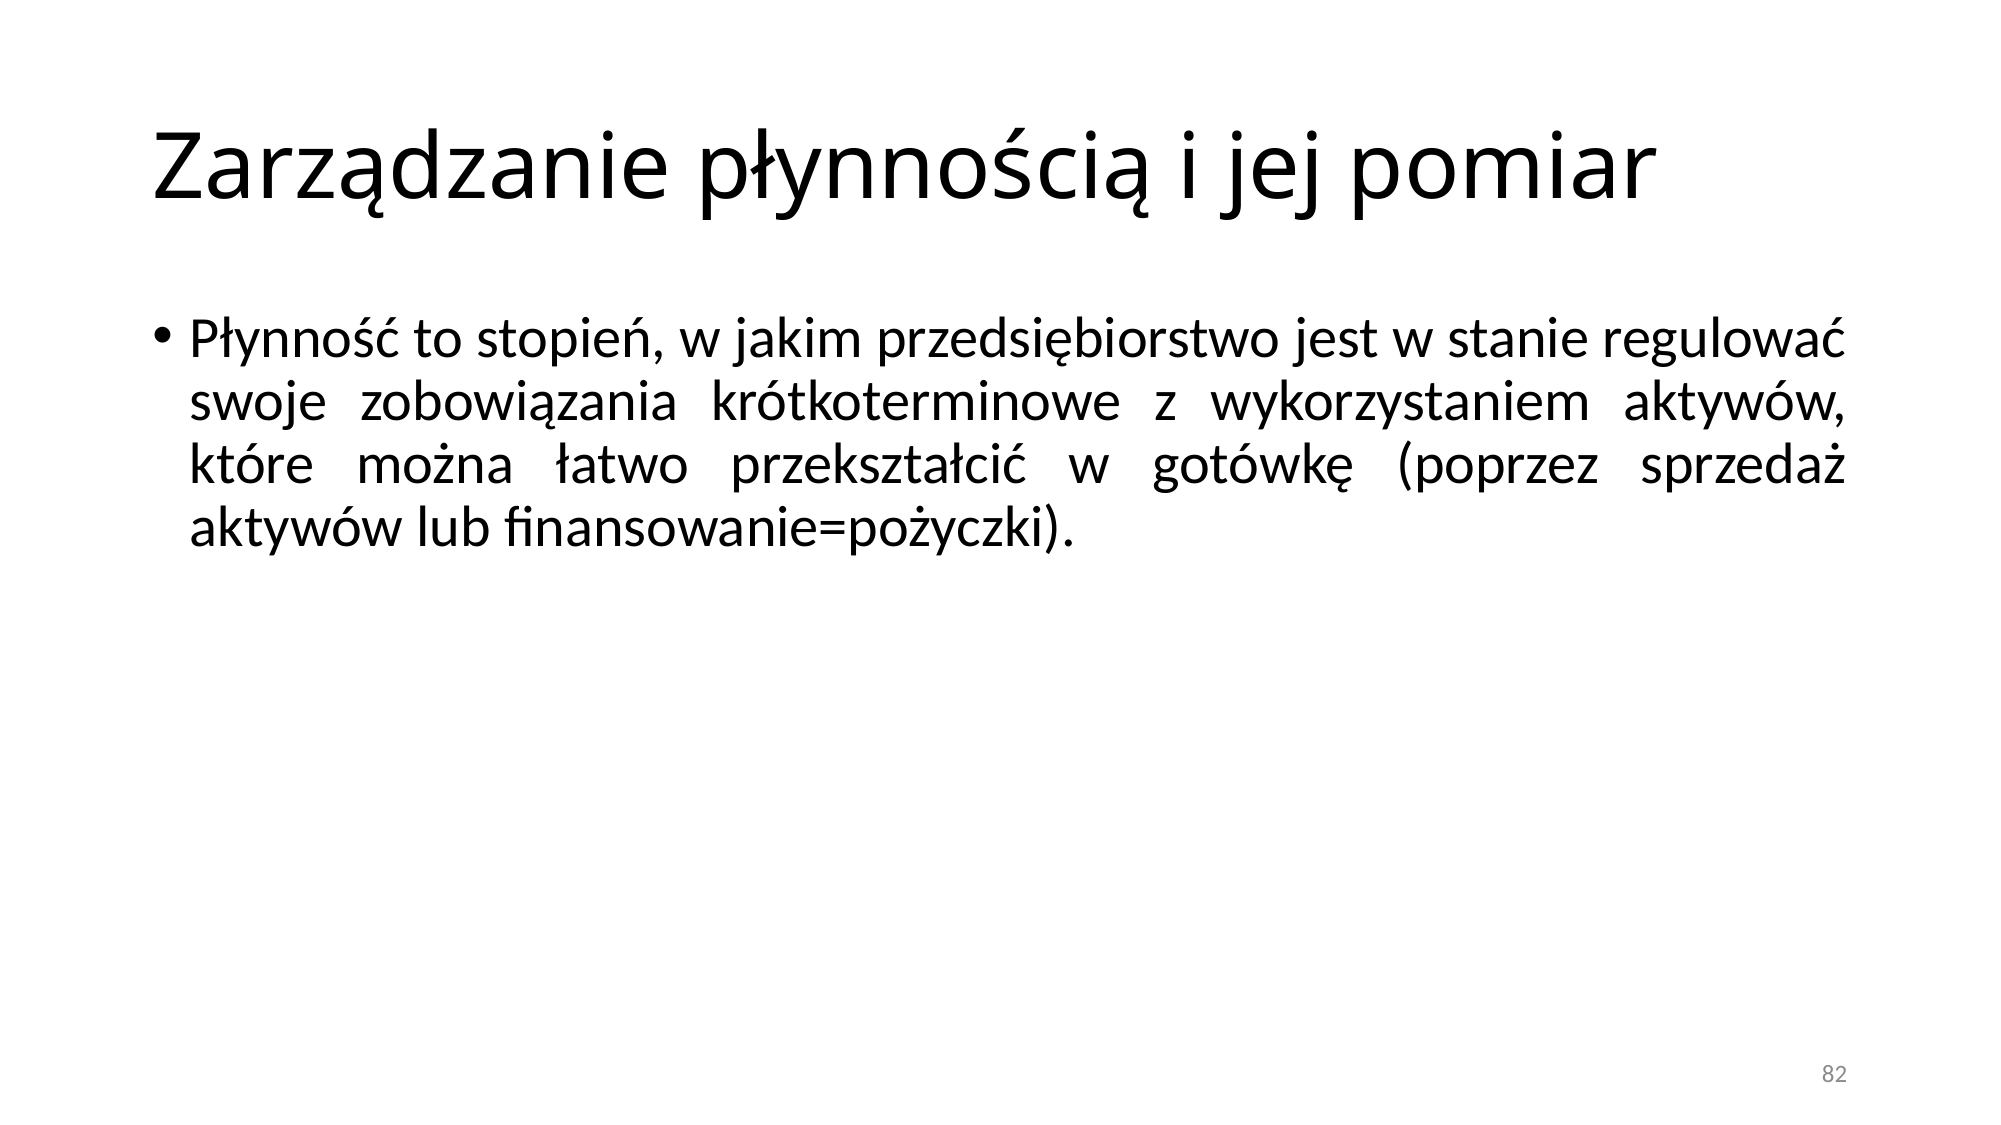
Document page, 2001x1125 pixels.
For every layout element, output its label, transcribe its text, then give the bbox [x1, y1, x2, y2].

list Płynność to stopień, w jakim przedsiębiorstwo jest w stanie regulować swoje zobowiązania krótkoterminowe z wykorzystaniem aktywów, które można łatwo przekształcić w gotówkę (poprzez sprzedaż aktywów lub finansowanie=pożyczki). [137, 299, 1863, 1014]
slide_number 82 [1412, 1042, 1863, 1103]
title Zarządzanie płynnością i jej pomiar [137, 59, 1863, 278]
